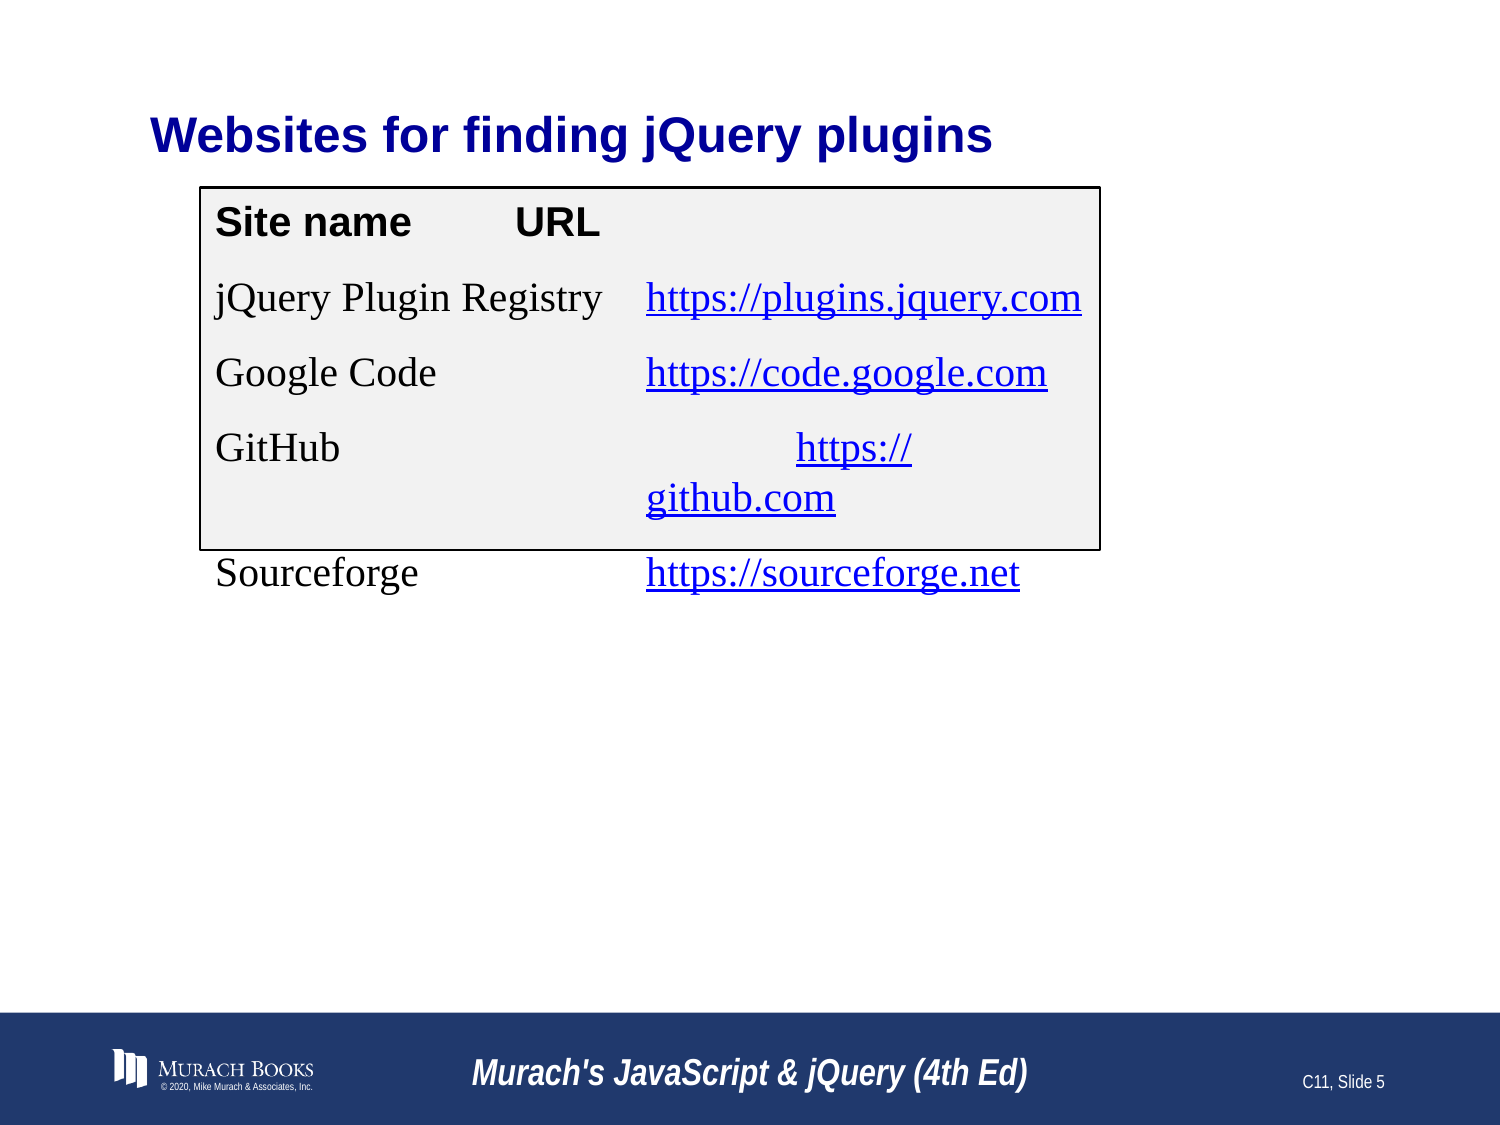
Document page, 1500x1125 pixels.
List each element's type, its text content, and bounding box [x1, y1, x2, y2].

footer © 2020, Mike Murach & Associates, Inc. [12, 1025, 463, 1100]
slide_number C11, Slide 5 [1087, 1025, 1400, 1100]
title Websites for finding jQuery plugins [150, 102, 1350, 164]
slide_number Murach's JavaScript & jQuery (4th Ed) [463, 1025, 1050, 1100]
list Site name URL jQuery Plugin Registry https://plugins.jquery.com Google Code https://code.google.com GitHub https://github.com Sourceforge https://sourceforge.net [197, 185, 1103, 553]
